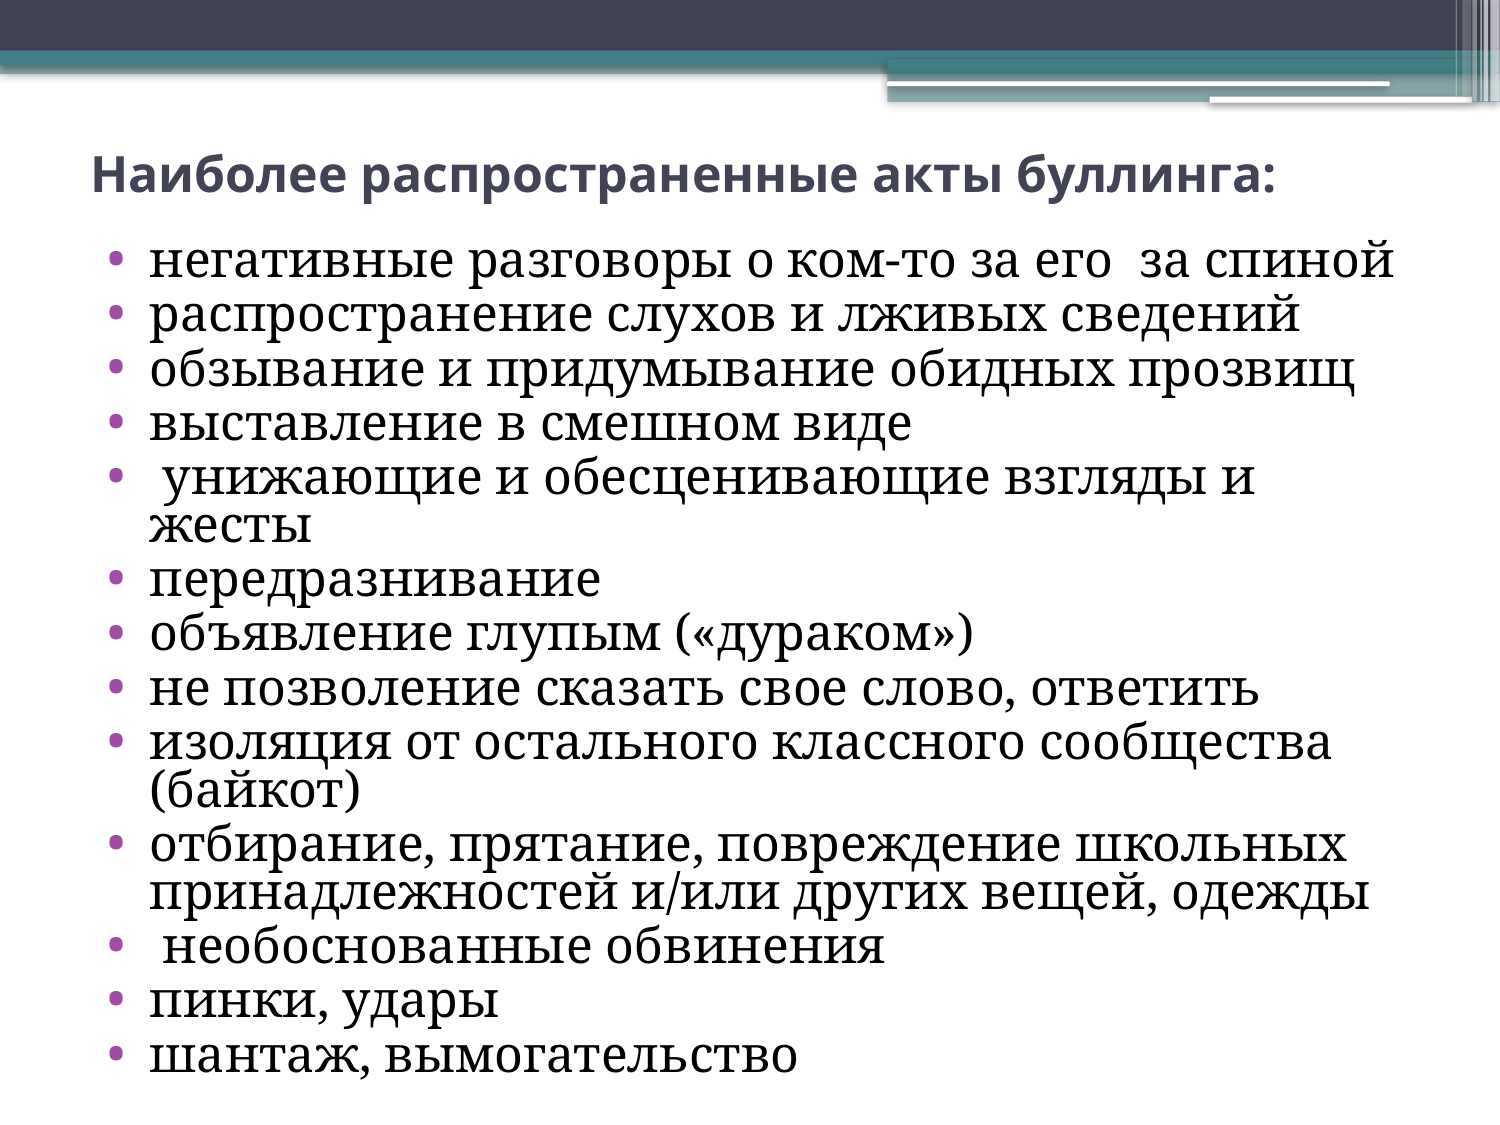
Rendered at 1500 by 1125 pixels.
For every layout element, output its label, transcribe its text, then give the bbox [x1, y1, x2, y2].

title Наиболее распространенные акты буллинга: [75, 125, 1425, 220]
list негативные разговоры о ком-то за его за спиной распространение слухов и лживых сведений обзывание и придумывание обидных прозвищ выставление в смешном виде унижающие и обесценивающие взгляды и жесты передразнивание объявление глупым («дураком») не позволение сказать свое слово, ответить изоляция от остального классного сообщества (байкот) отбирание, прятание, повреждение школьных принадлежностей и/или других вещей, одежды необоснованные обвинения пинки, удары шантаж, вымогательство [75, 231, 1425, 1079]
